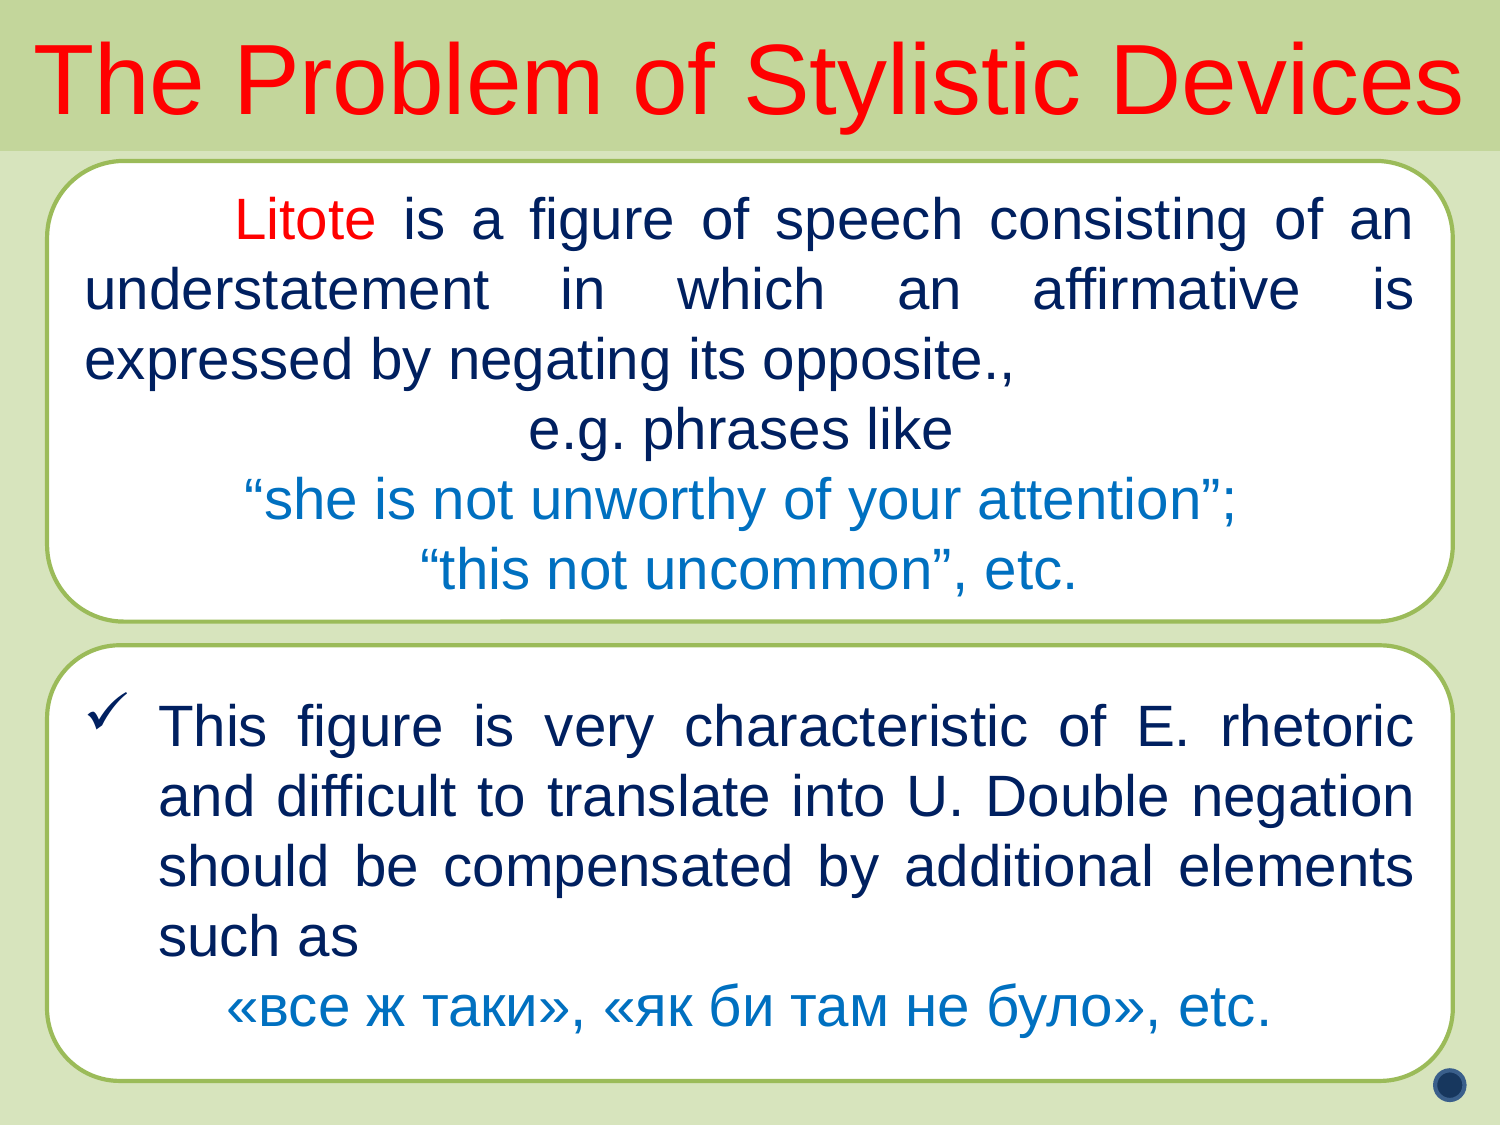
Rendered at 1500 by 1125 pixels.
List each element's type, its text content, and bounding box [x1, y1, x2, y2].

text_box Litote is a figure of speech consisting of an understatement in which an affirmative is expressed by negating its opposite., e.g. phrases like “she is not unworthy of your attention”; “this not uncommon”, etc. [44, 158, 1455, 624]
text_box This figure is very characteristic of E. rhetoric and difficult to translate into U. Double negation should be compensated by additional elements such as «все ж таки», «як би там не було», etc. [44, 643, 1455, 1084]
text_box The Problem of Stylistic Devices [0, 0, 1500, 151]
text_box [1433, 1068, 1467, 1103]
